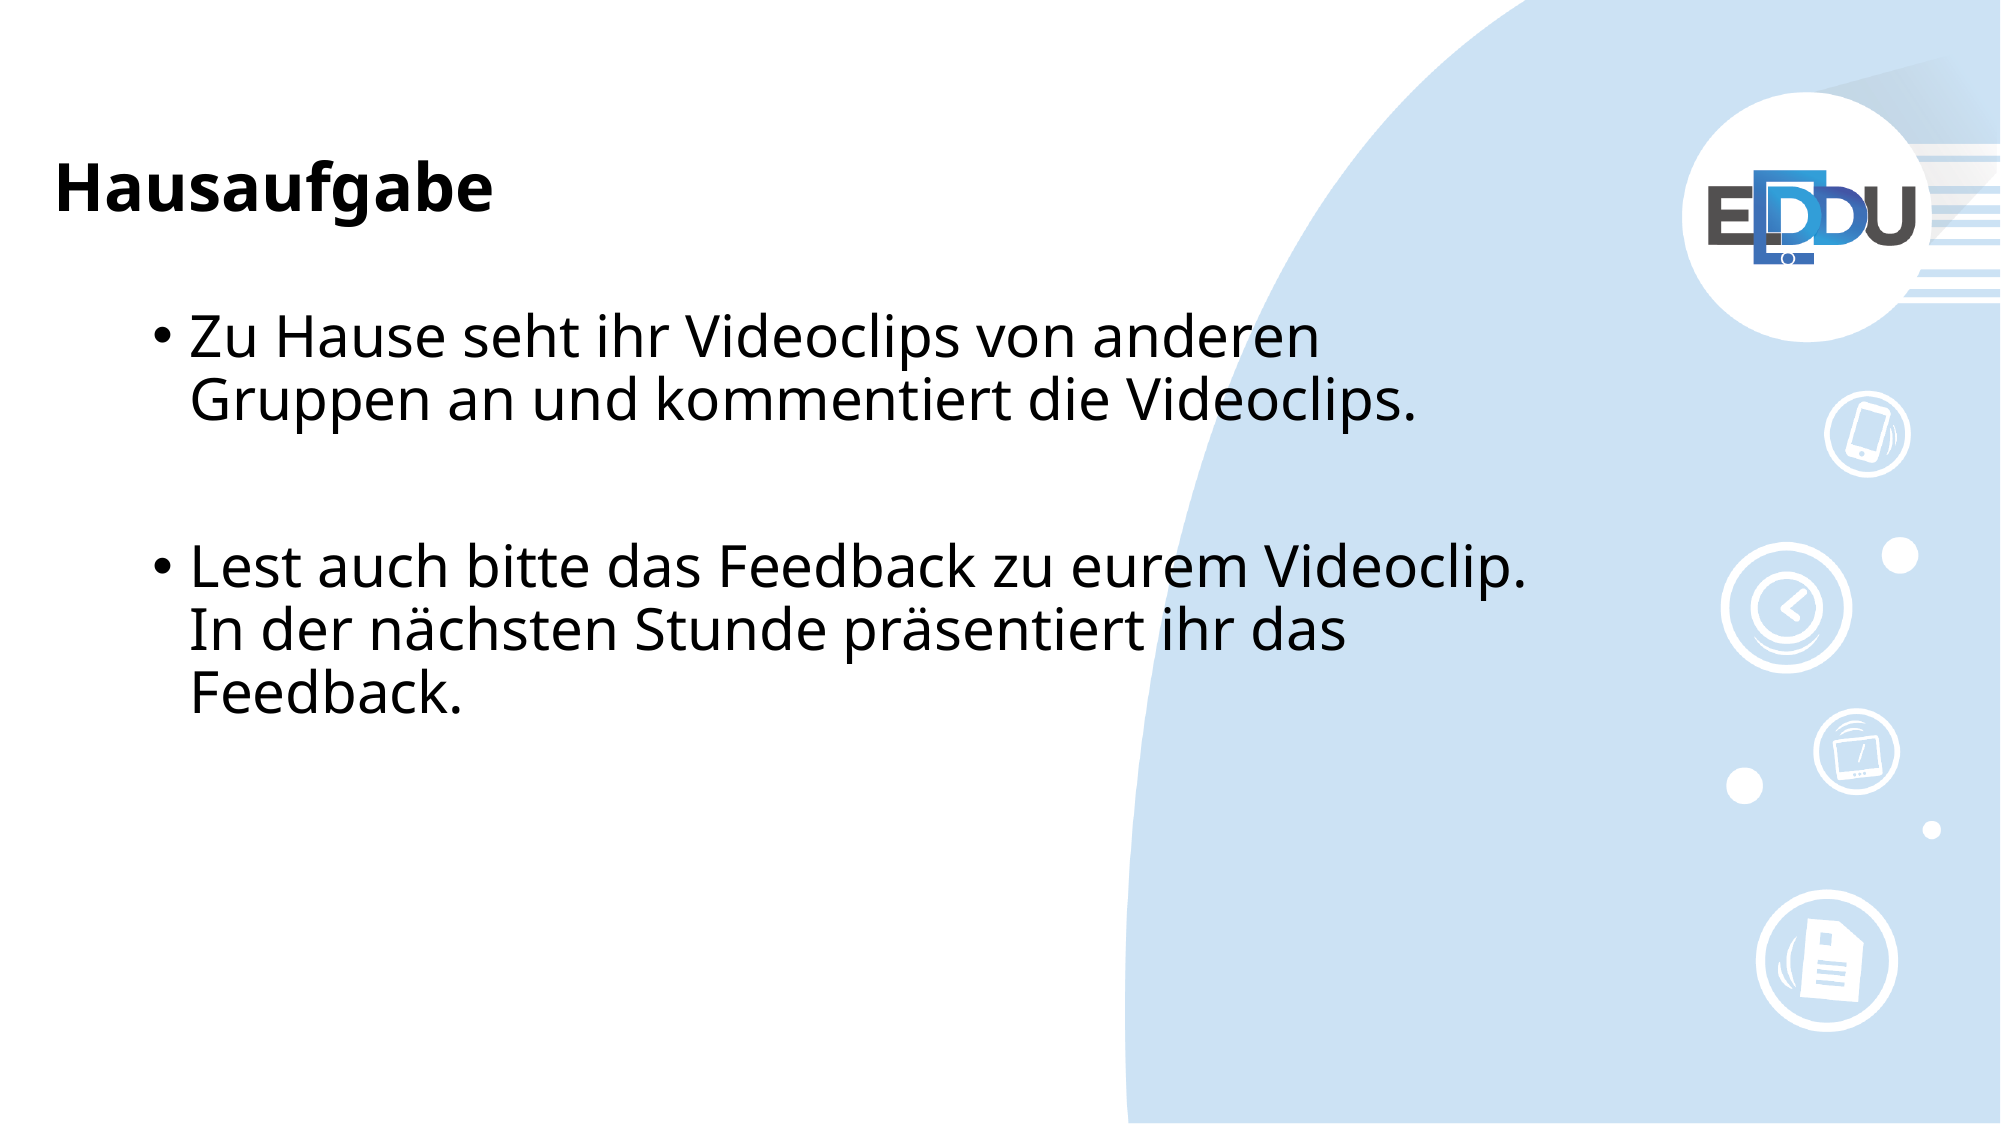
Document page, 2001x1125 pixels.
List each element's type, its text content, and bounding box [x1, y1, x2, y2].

title Hausaufgabe [38, 102, 1595, 278]
list Zu Hause seht ihr Videoclips von anderen Gruppen an und kommentiert die Videoclips. Lest auch bitte das Feedback zu eurem Videoclip. In der nächsten Stunde präsentiert ihr das Feedback. [137, 299, 1595, 1014]
picture [0, 0, 2001, 1125]
